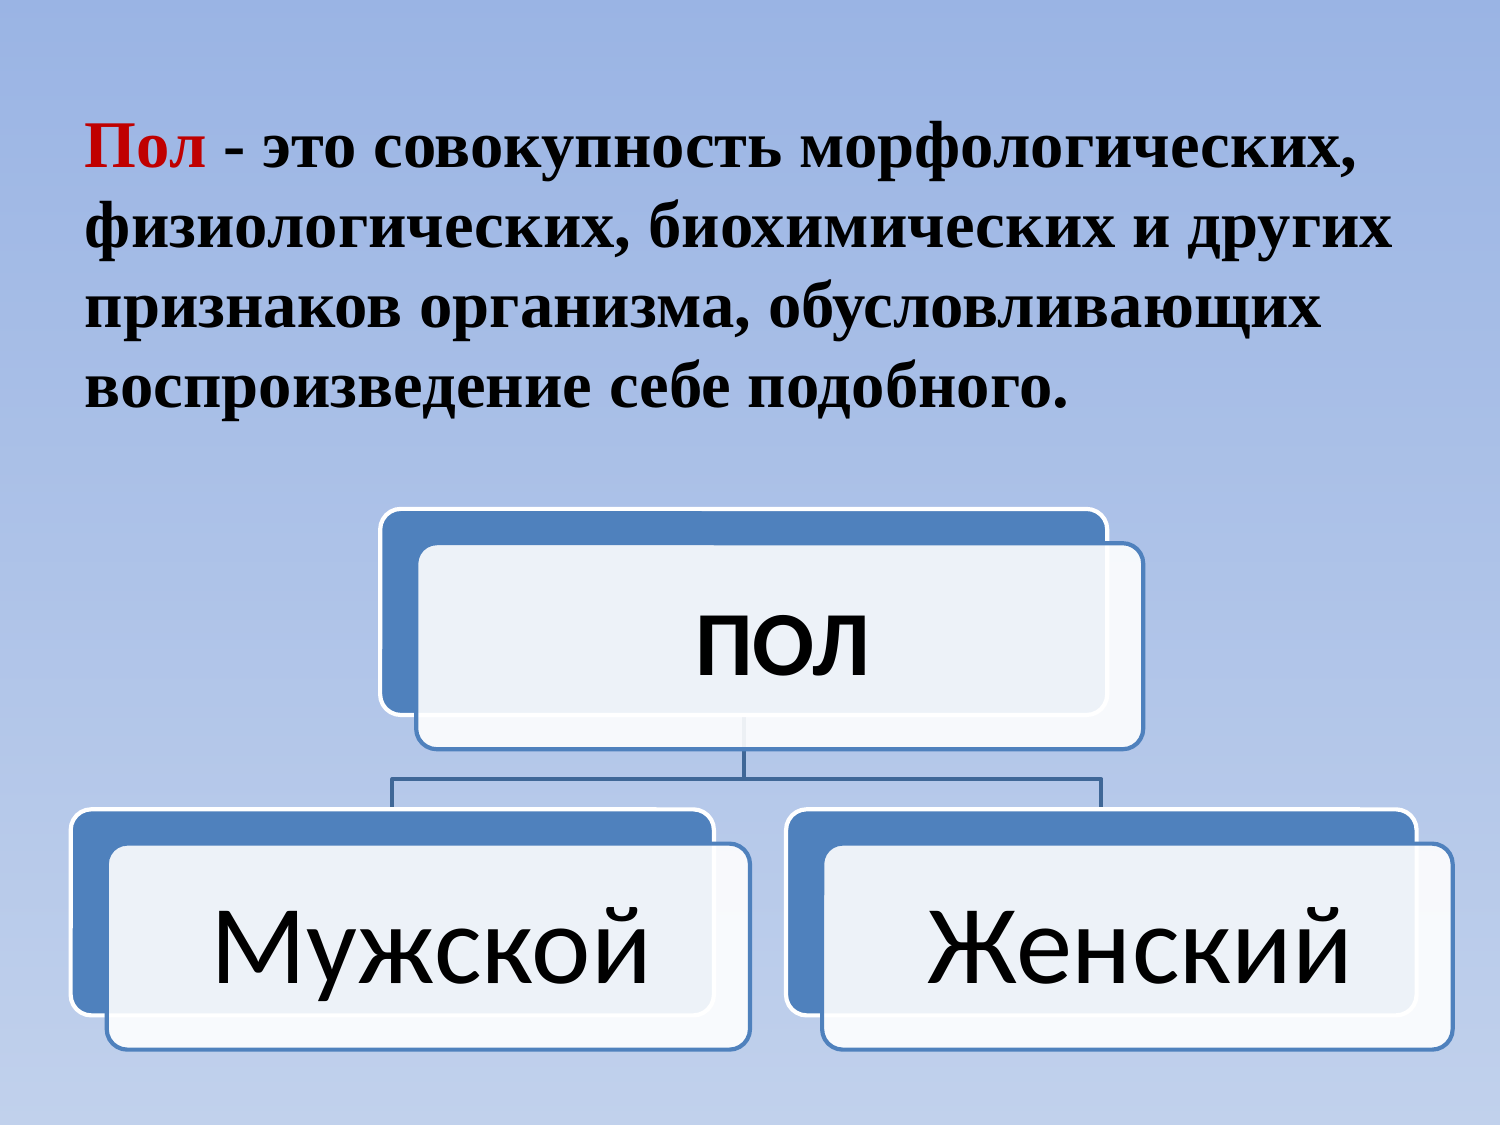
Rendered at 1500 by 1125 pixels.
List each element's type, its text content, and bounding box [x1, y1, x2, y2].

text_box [70, 491, 1454, 1067]
text_box Пол - это совокупность морфологических, физиологических, биохимических и других признаков организма, обусловливающих воспроизведение себе подобного. [70, 93, 1500, 429]
